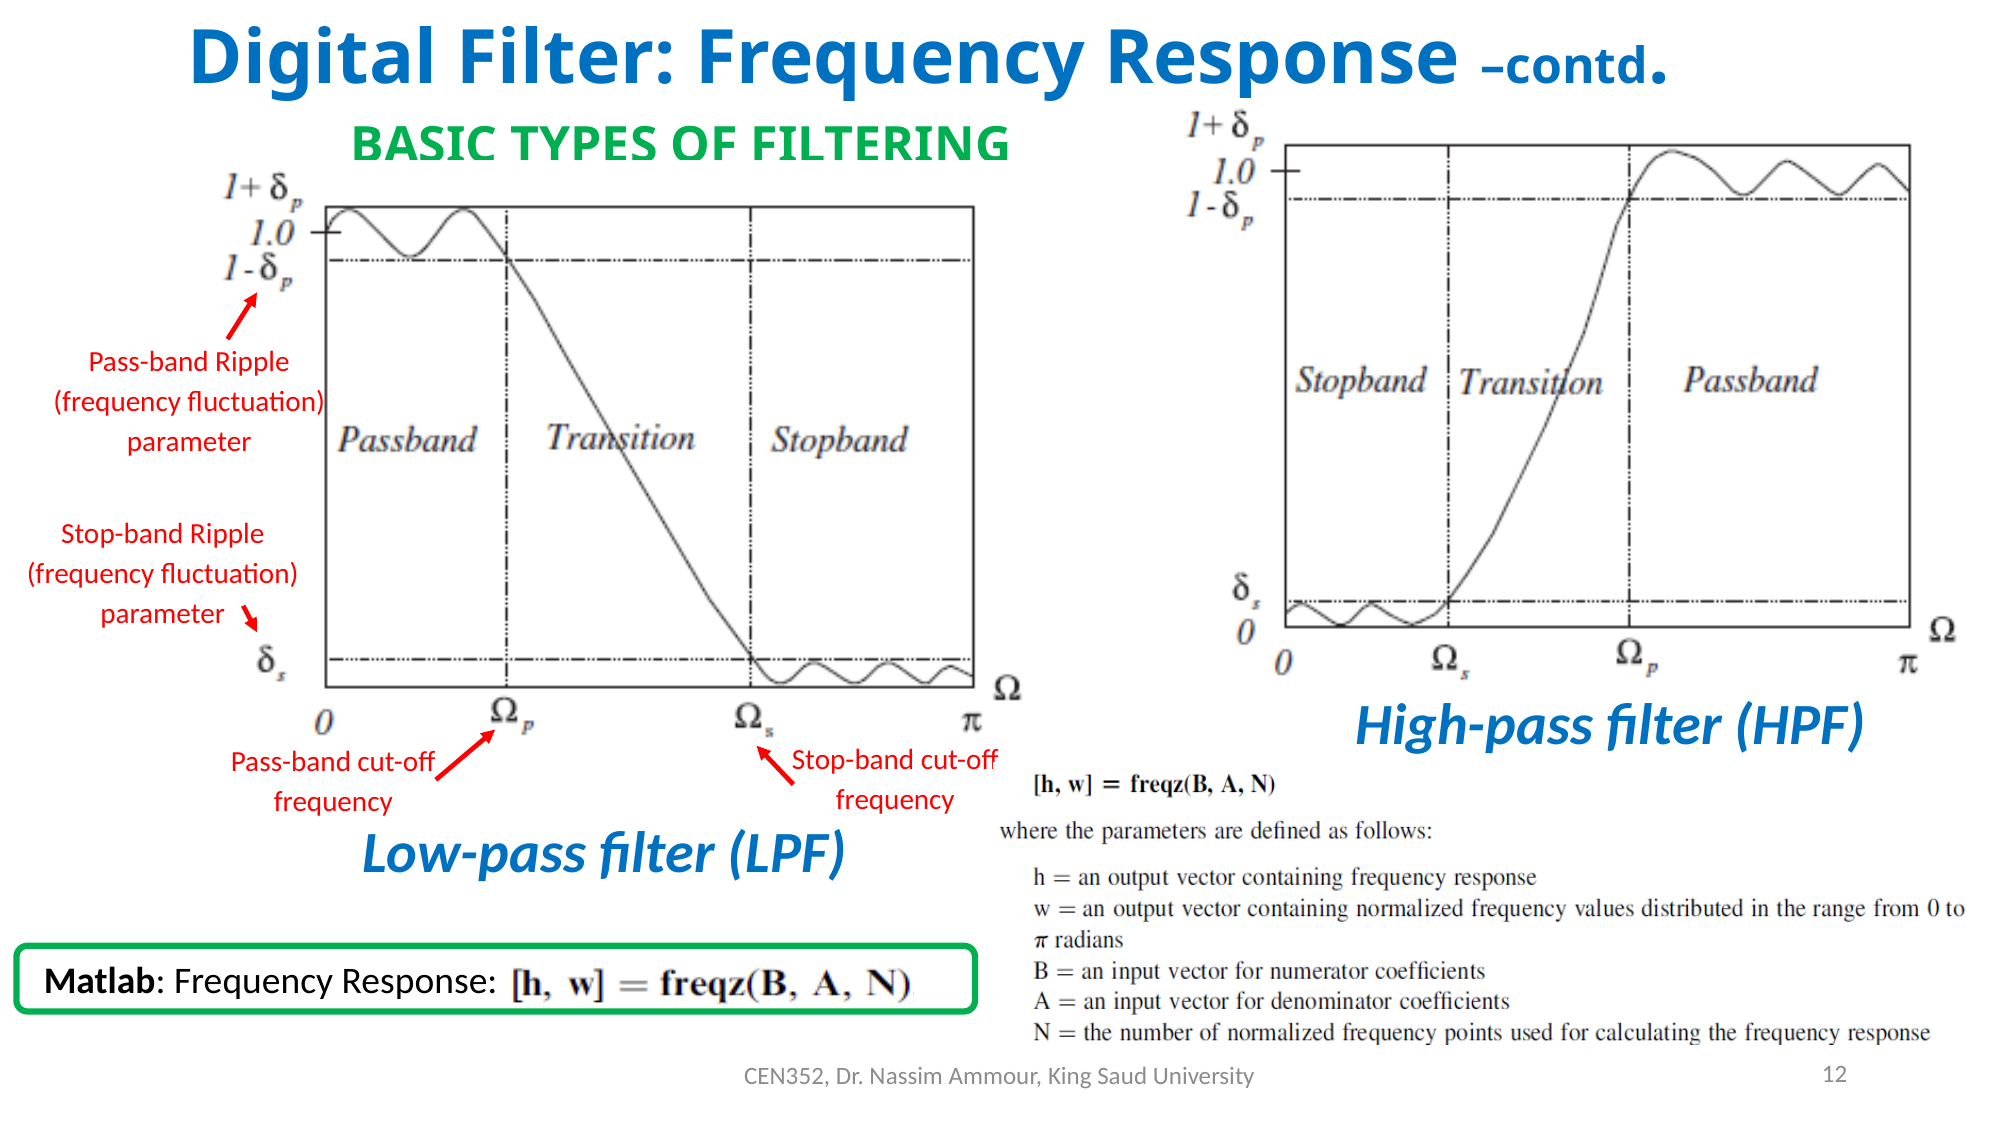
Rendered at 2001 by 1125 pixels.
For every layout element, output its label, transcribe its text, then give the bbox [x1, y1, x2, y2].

text_box Low-pass filter (LPF) [347, 826, 863, 892]
picture [993, 762, 1968, 1045]
text_box Digital Filter: Frequency Response –contd. [173, 0, 1685, 106]
text_box High-pass filter (HPF) [1340, 685, 1881, 762]
slide_number 12 [1412, 1045, 1863, 1103]
footer CEN352, Dr. Nassim Ammour, King Saud University [662, 1044, 1338, 1105]
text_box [0, 160, 1041, 826]
picture [1172, 98, 1968, 685]
text_box BASIC TYPES OF FILTERING [335, 96, 1027, 160]
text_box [16, 945, 975, 1015]
